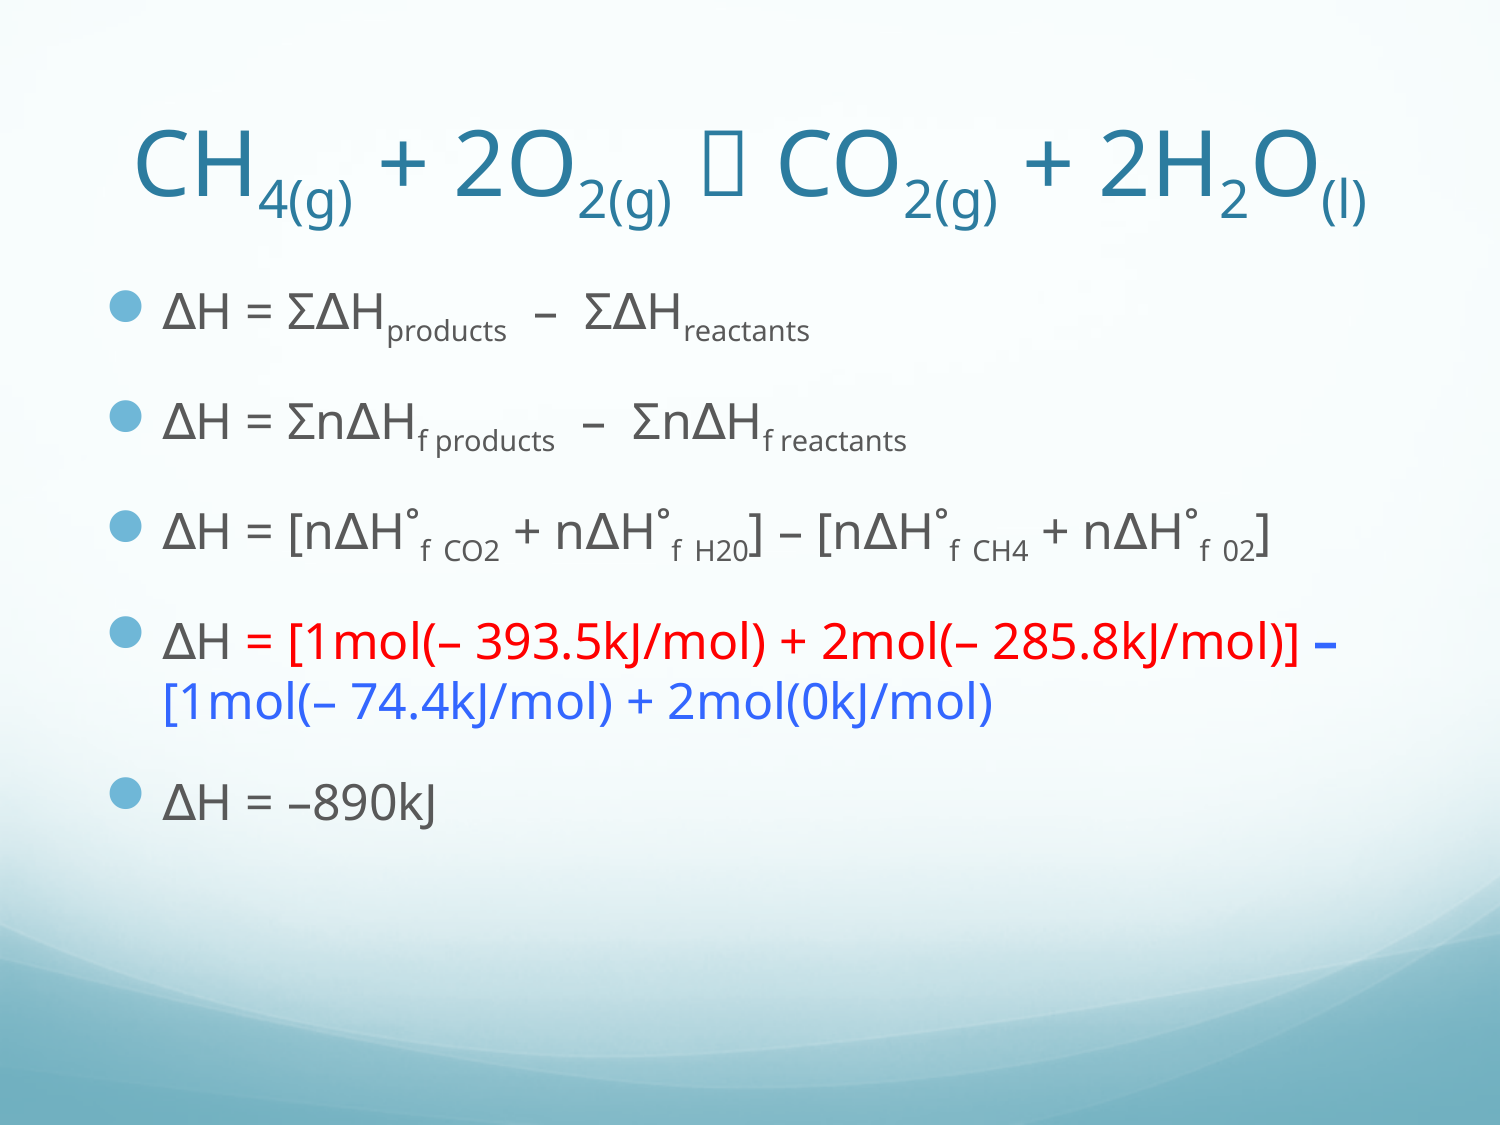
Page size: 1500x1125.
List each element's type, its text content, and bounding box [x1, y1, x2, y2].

title CH4(g) + 2O2(g)  CO2(g) + 2H2O(l) [0, 17, 1500, 237]
list ∆H = Σ∆Hproducts – Σ∆Hreactants ∆H = Σn∆Hf products – Σn∆Hf reactants ∆H = [n∆H˚f CO2 + n∆H˚f H20] – [n∆H˚f CH4 + n∆H˚f 02] ∆H = [1mol(– 393.5kJ/mol) + 2mol(– 285.8kJ/mol)] – [1mol(– 74.4kJ/mol) + 2mol(0kJ/mol) ∆H = –890kJ [90, 271, 1410, 985]
